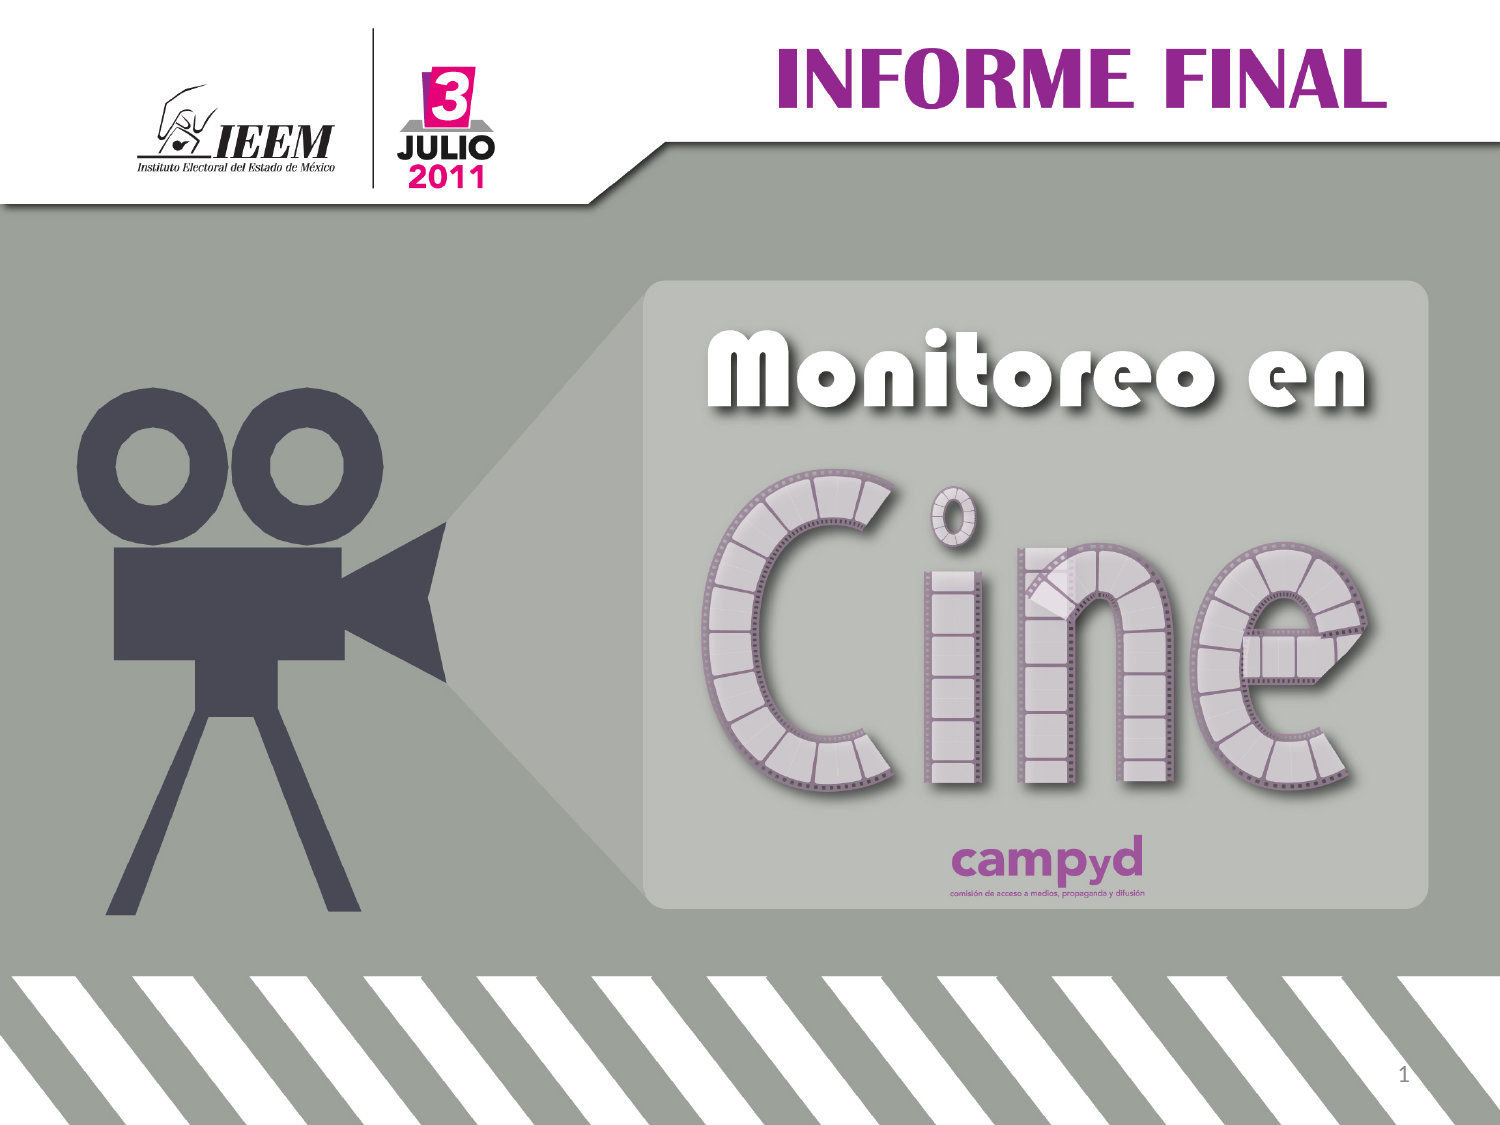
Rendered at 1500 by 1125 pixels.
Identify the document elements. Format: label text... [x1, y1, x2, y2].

picture [0, 0, 1500, 1125]
slide_number 1 [1074, 1042, 1425, 1103]
